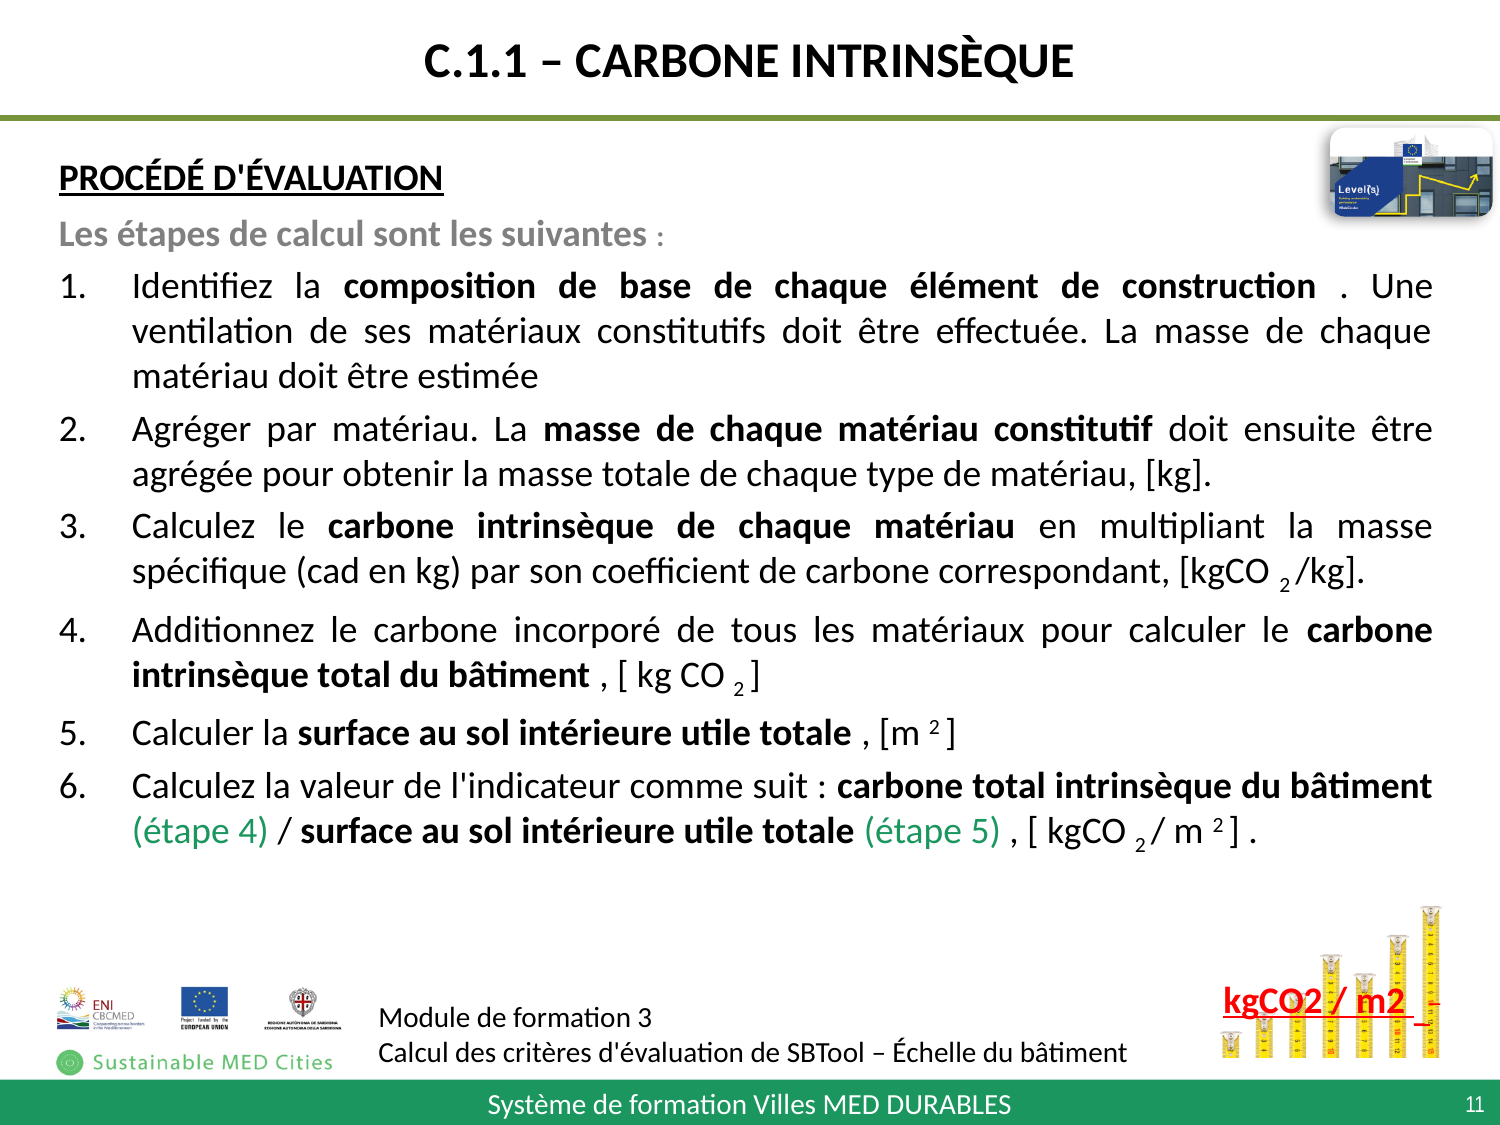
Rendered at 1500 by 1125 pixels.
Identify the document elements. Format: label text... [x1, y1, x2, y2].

text_box C.1.1 – CARBONE INTRINSÈQUE [0, 0, 1500, 115]
text_box PROCÉDÉ D'ÉVALUATION Les étapes de calcul sont les suivantes : Identifiez la composition de base de chaque élément de construction . Une ventilation de ses matériaux constitutifs doit être effectuée. La masse de chaque matériau doit être estimée Agréger par matériau. La masse de chaque matériau constitutif doit ensuite être agrégée pour obtenir la masse totale de chaque type de matériau, [kg]. Calculez le carbone intrinsèque de chaque matériau en multipliant la masse spécifique (cad en kg) par son coefficient de carbone correspondant, [kgCO 2 /kg]. Additionnez le carbone incorporé de tous les matériaux pour calculer le carbone intrinsèque total du bâtiment , [ kg CO 2 ] Calculer la surface au sol intérieure utile totale , [m 2 ] Calculez la valeur de l'indicateur comme suit : carbone total intrinsèque du bâtiment (étape 4) / surface au sol intérieure utile totale (étape 5) , [ kgCO 2 / m 2 ] . [43, 145, 1448, 970]
picture [1212, 901, 1449, 1058]
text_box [0, 972, 1500, 1125]
picture [1329, 127, 1493, 217]
